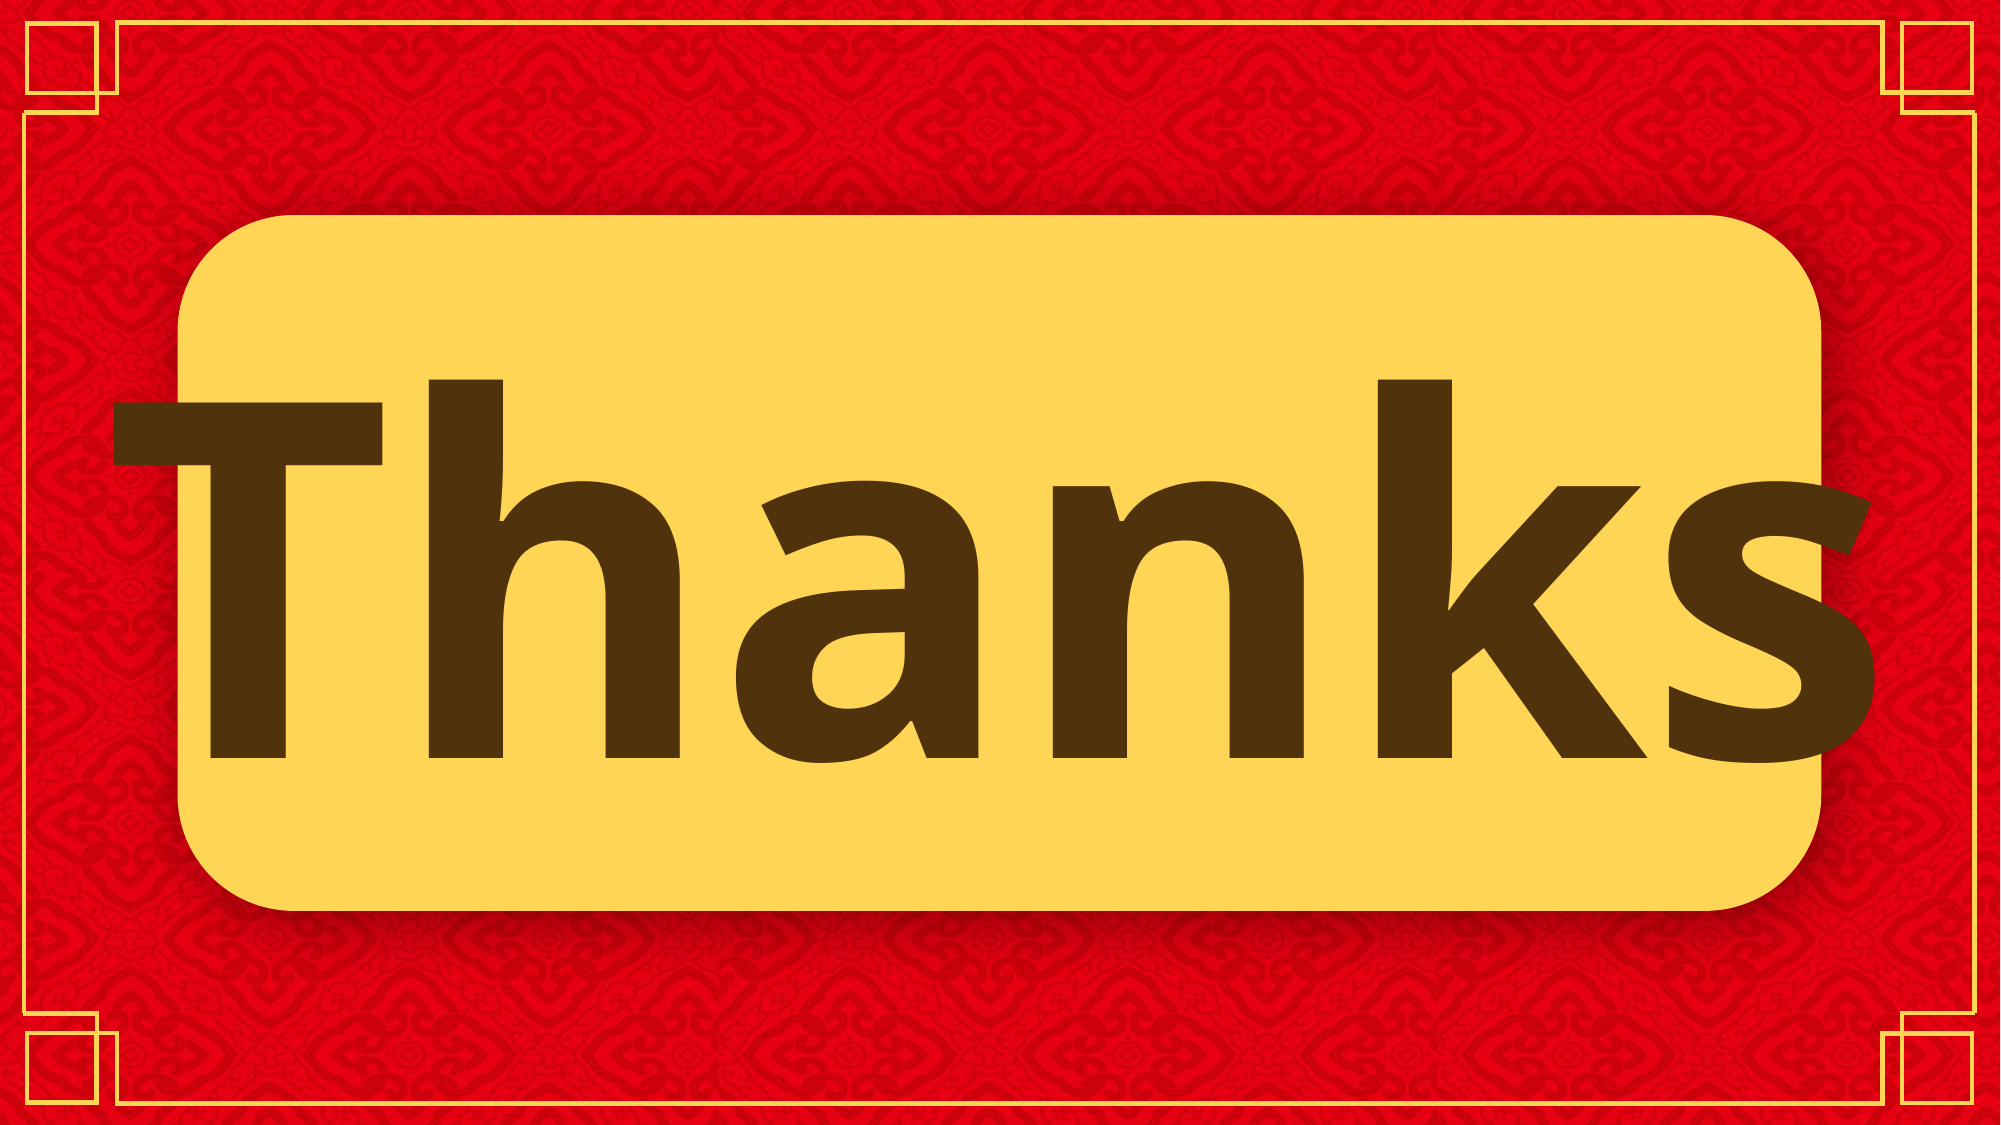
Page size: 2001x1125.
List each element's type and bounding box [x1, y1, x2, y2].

picture [0, 0, 2001, 1125]
text_box [22, 20, 1975, 1107]
